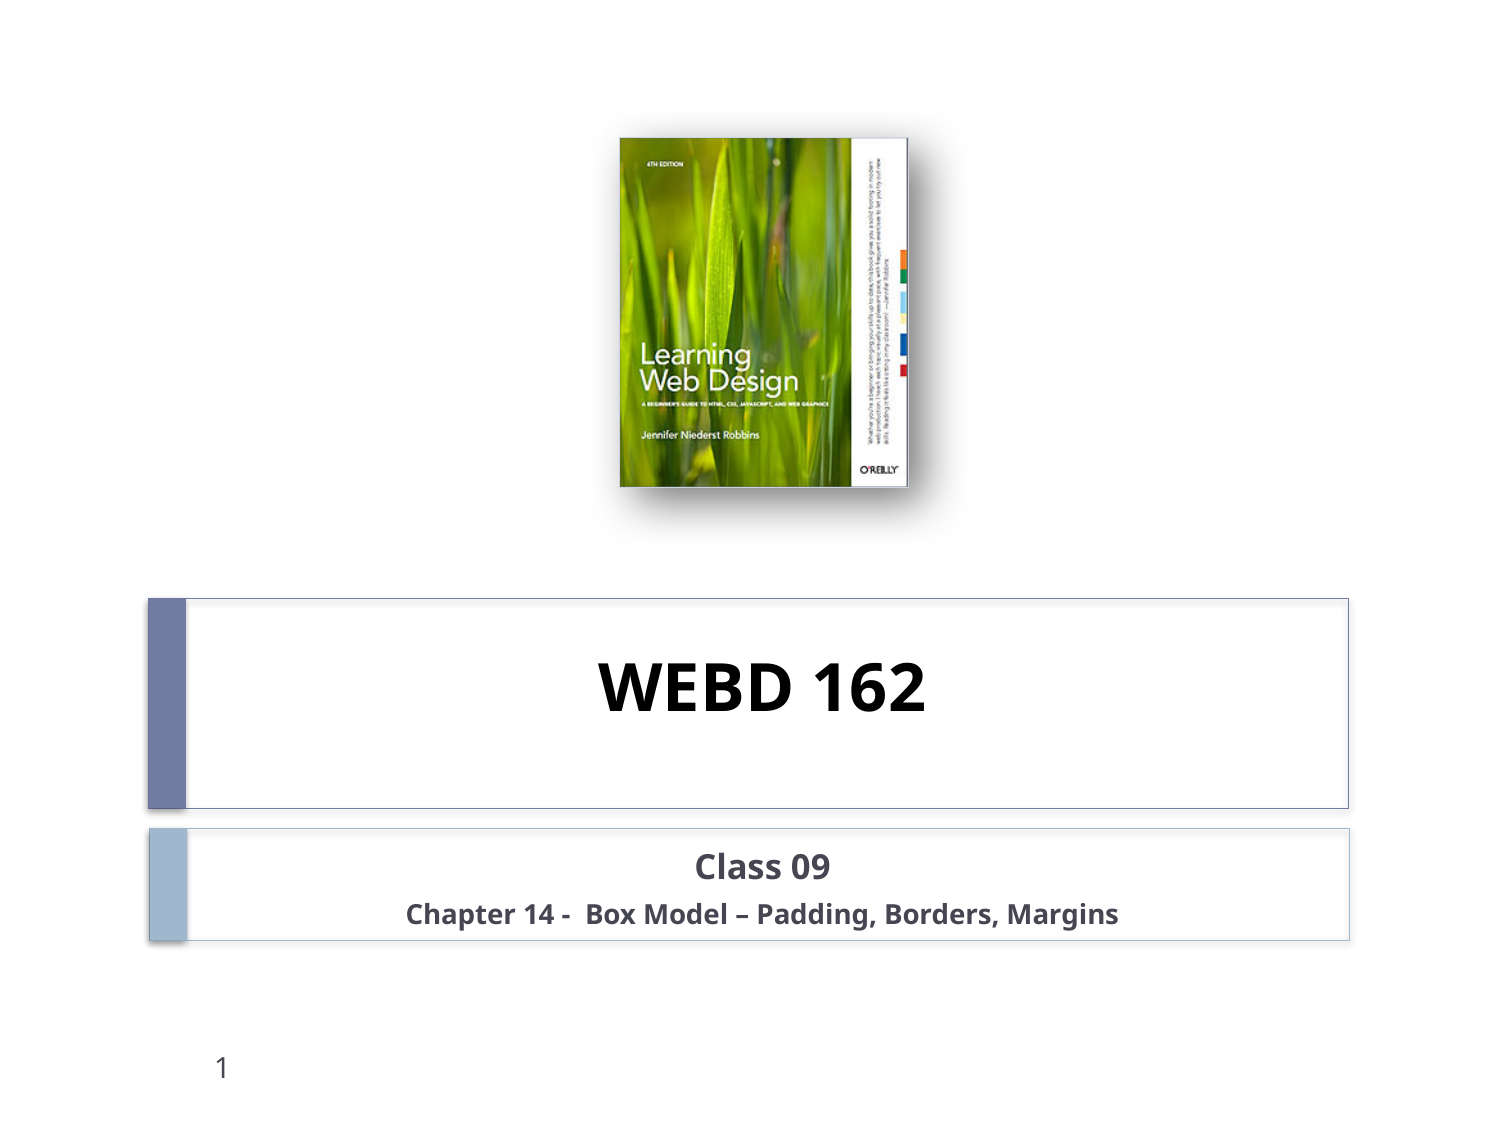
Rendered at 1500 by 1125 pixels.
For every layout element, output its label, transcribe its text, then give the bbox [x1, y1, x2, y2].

picture [618, 137, 908, 488]
slide_number 1 [199, 1042, 400, 1103]
subtitle Class 09 Chapter 14 - Box Model – Padding, Borders, Margins [200, 837, 1325, 938]
title WEBD 162 [200, 637, 1325, 800]
